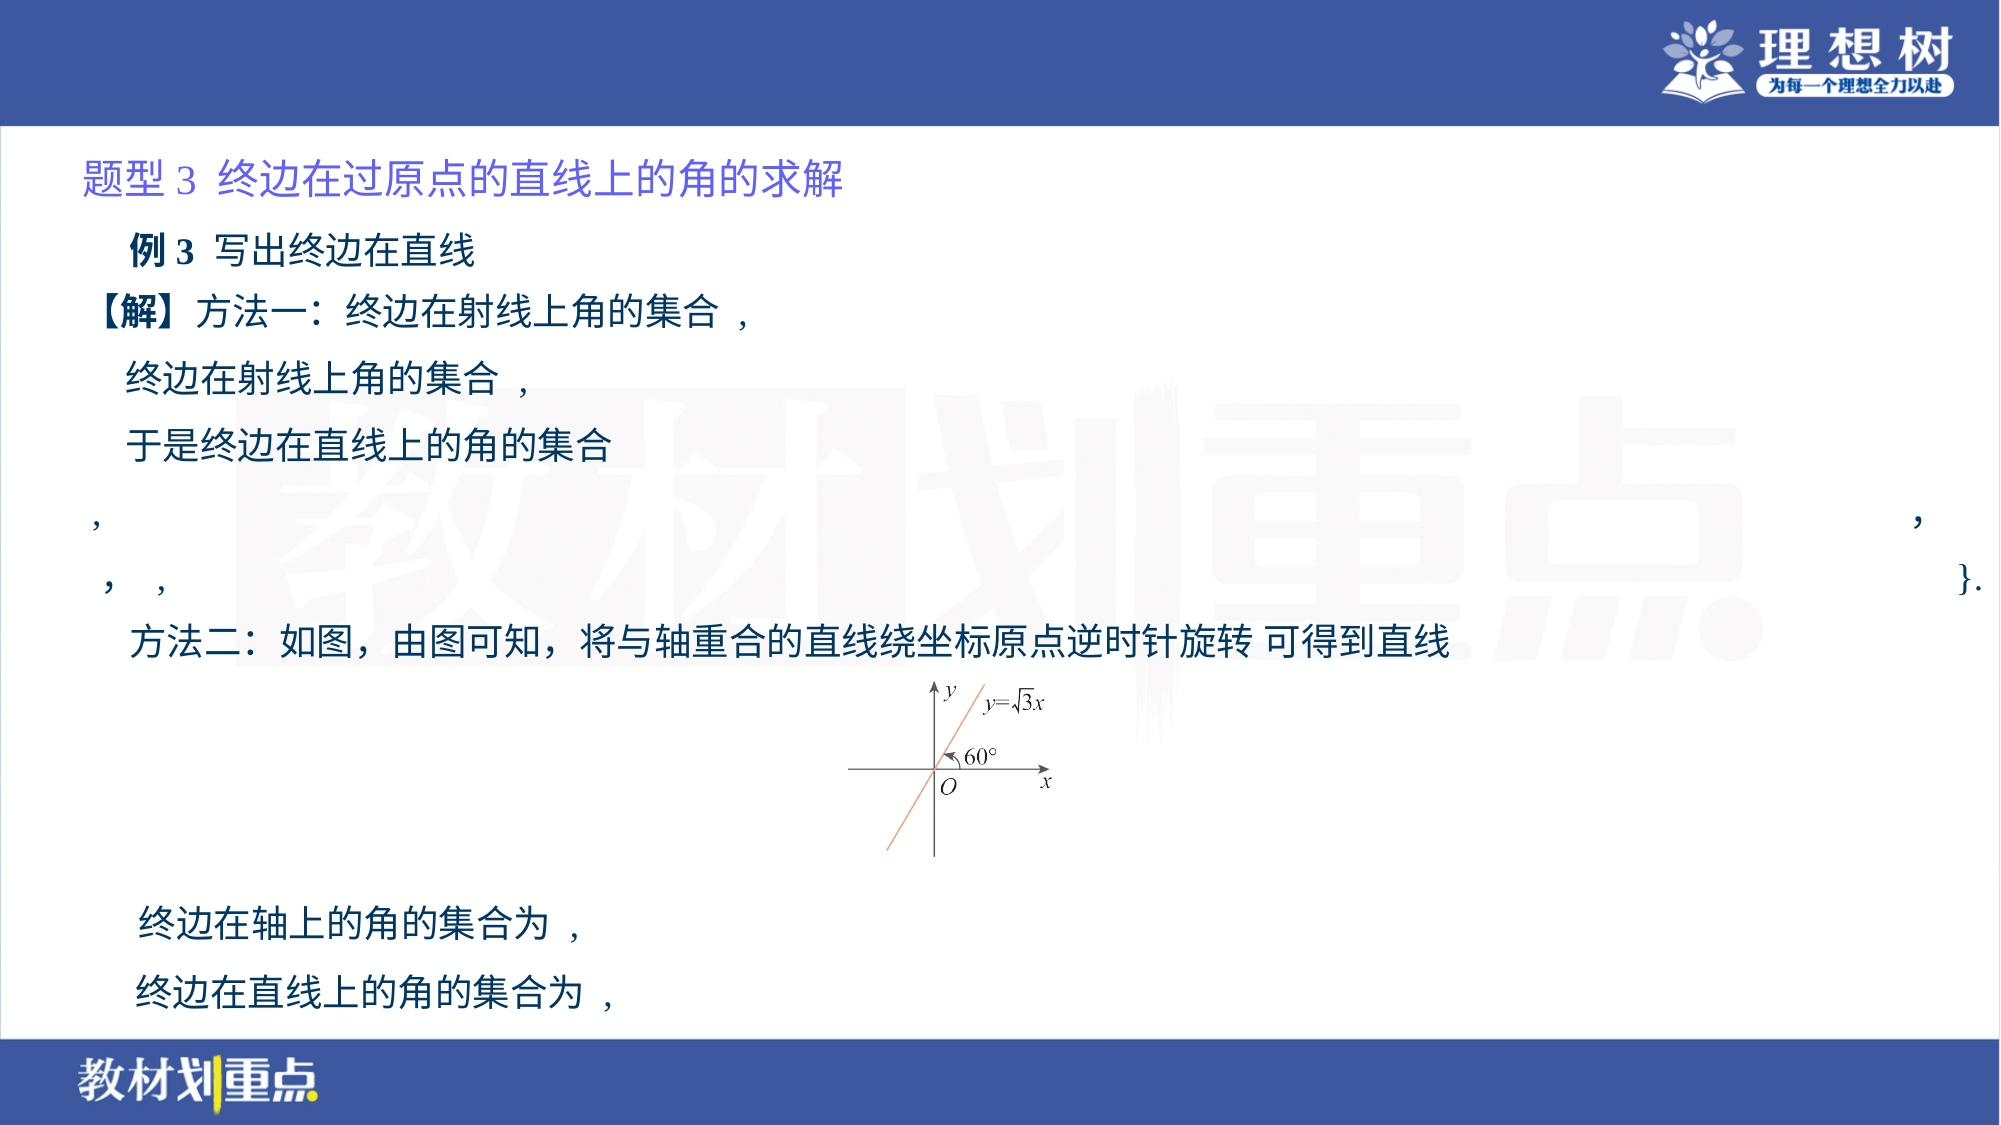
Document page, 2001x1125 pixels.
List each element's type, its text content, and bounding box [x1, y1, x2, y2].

picture [0, 0, 2000, 1125]
text_box 题型3 终边在过原点的直线上的角的求解 [82, 129, 1817, 196]
